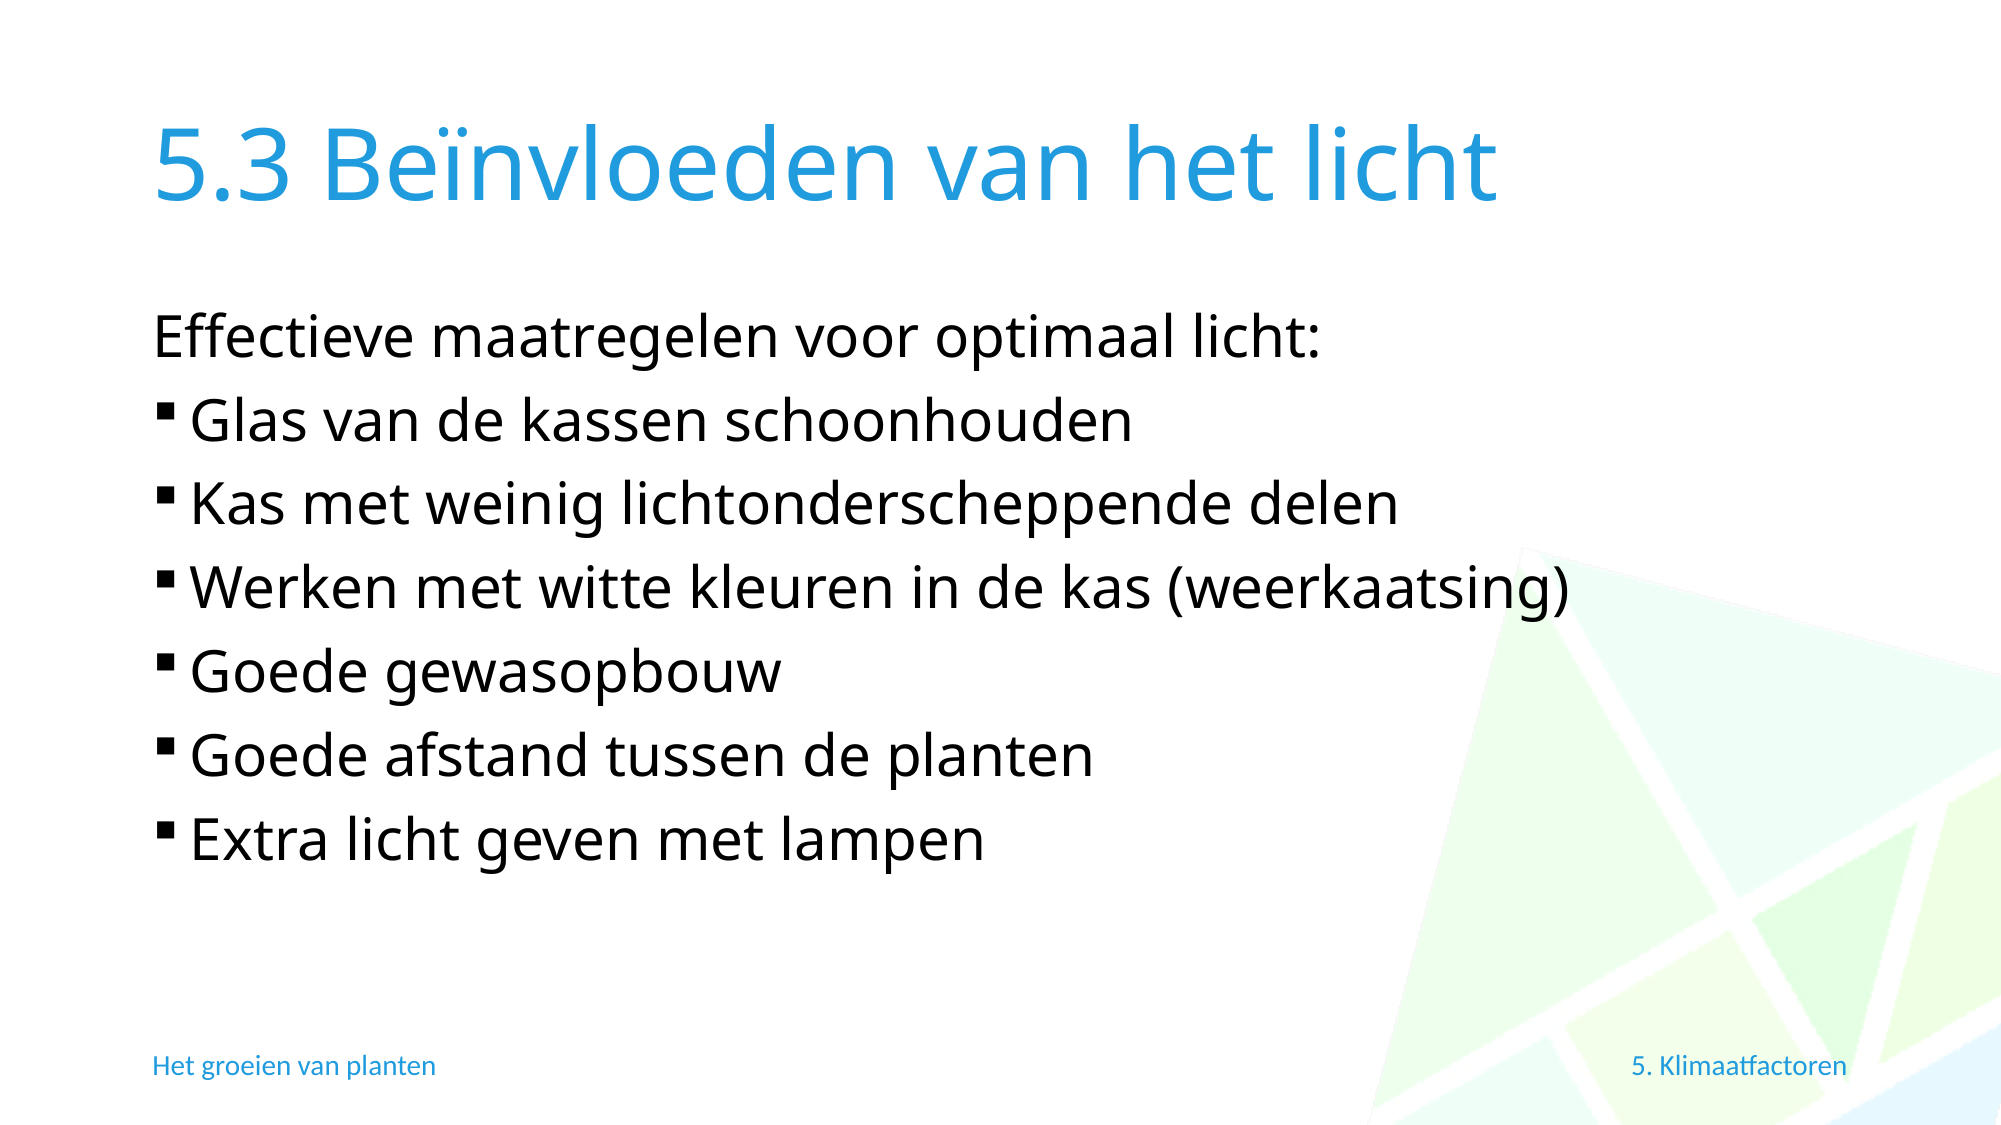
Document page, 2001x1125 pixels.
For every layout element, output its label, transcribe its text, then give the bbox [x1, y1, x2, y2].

title 5.3 Beïnvloeden van het licht [137, 59, 1863, 278]
list Effectieve maatregelen voor optimaal licht: Glas van de kassen schoonhouden Kas met weinig lichtonderscheppende delen Werken met witte kleuren in de kas (weerkaatsing) Goede gewasopbouw Goede afstand tussen de planten Extra licht geven met lampen [137, 299, 1863, 1014]
list 5. Klimaatfactoren [1412, 1042, 1863, 1103]
list Het groeien van planten [137, 1042, 588, 1103]
